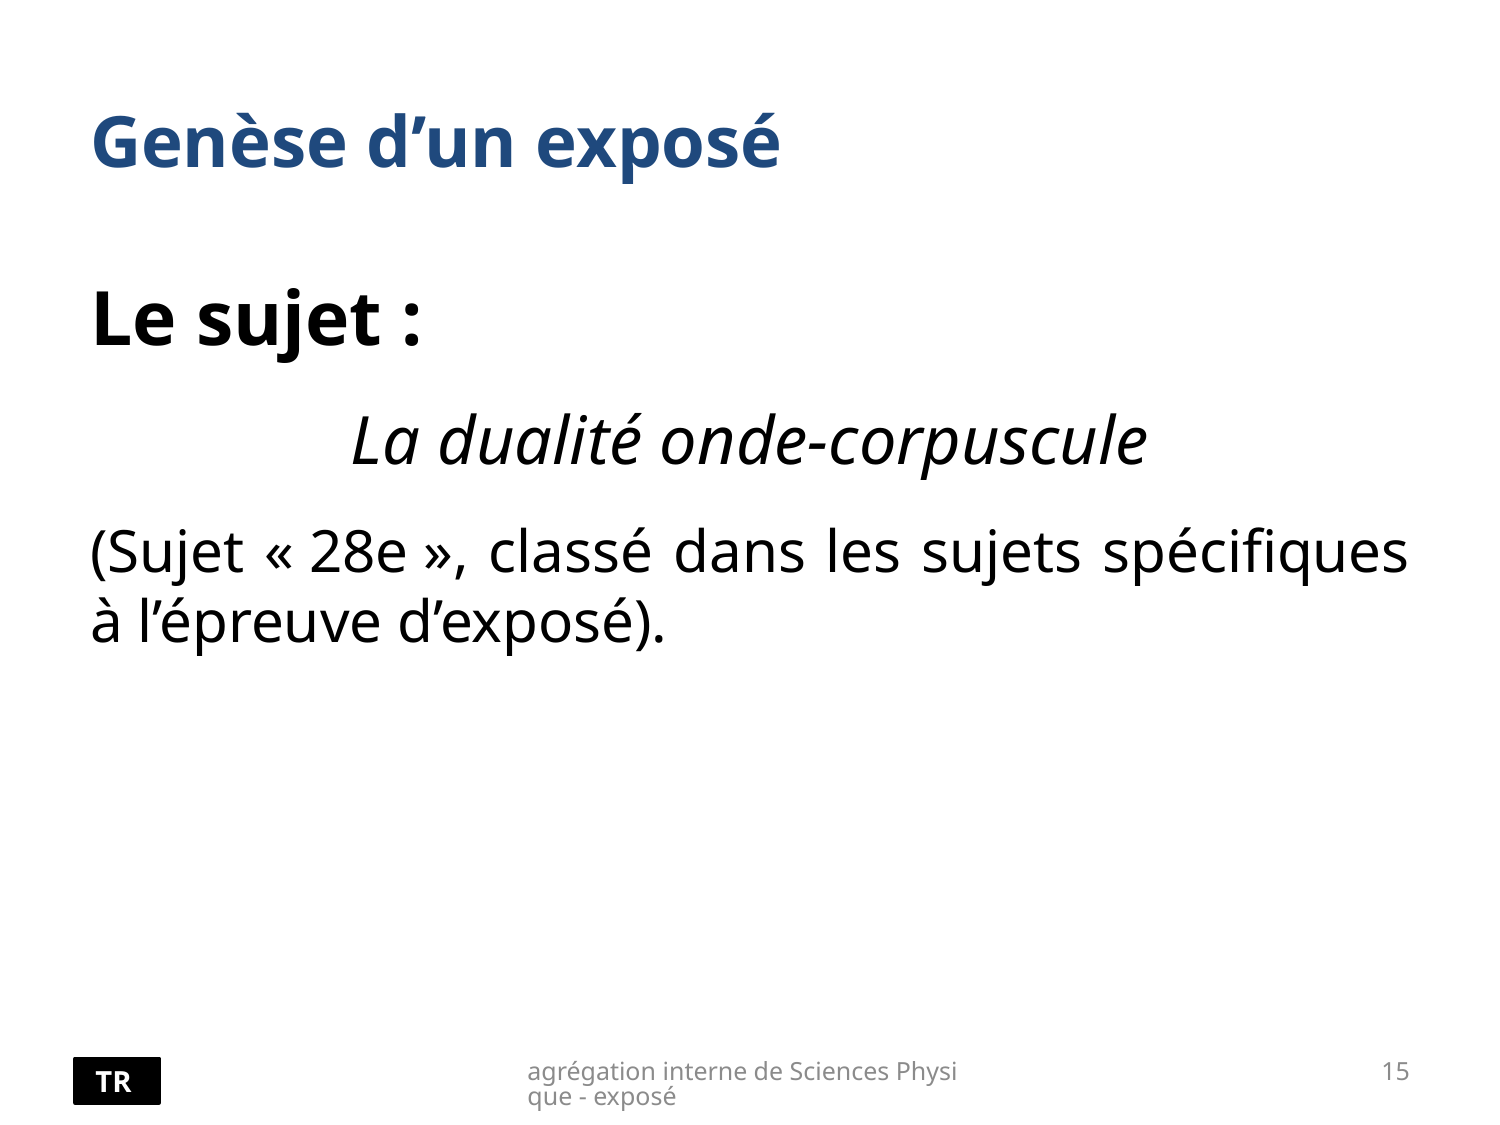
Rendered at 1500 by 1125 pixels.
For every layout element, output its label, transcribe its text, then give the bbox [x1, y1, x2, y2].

slide_number 15 [1074, 1042, 1425, 1103]
title Genèse d’un exposé [75, 45, 1425, 233]
slide_number TR [73, 1057, 161, 1105]
footer agrégation interne de Sciences Physique - exposé [512, 1042, 988, 1103]
list Le sujet : La dualité onde-corpuscule (Sujet « 28e », classé dans les sujets spécifiques à l’épreuve d’exposé). [75, 262, 1425, 1005]
